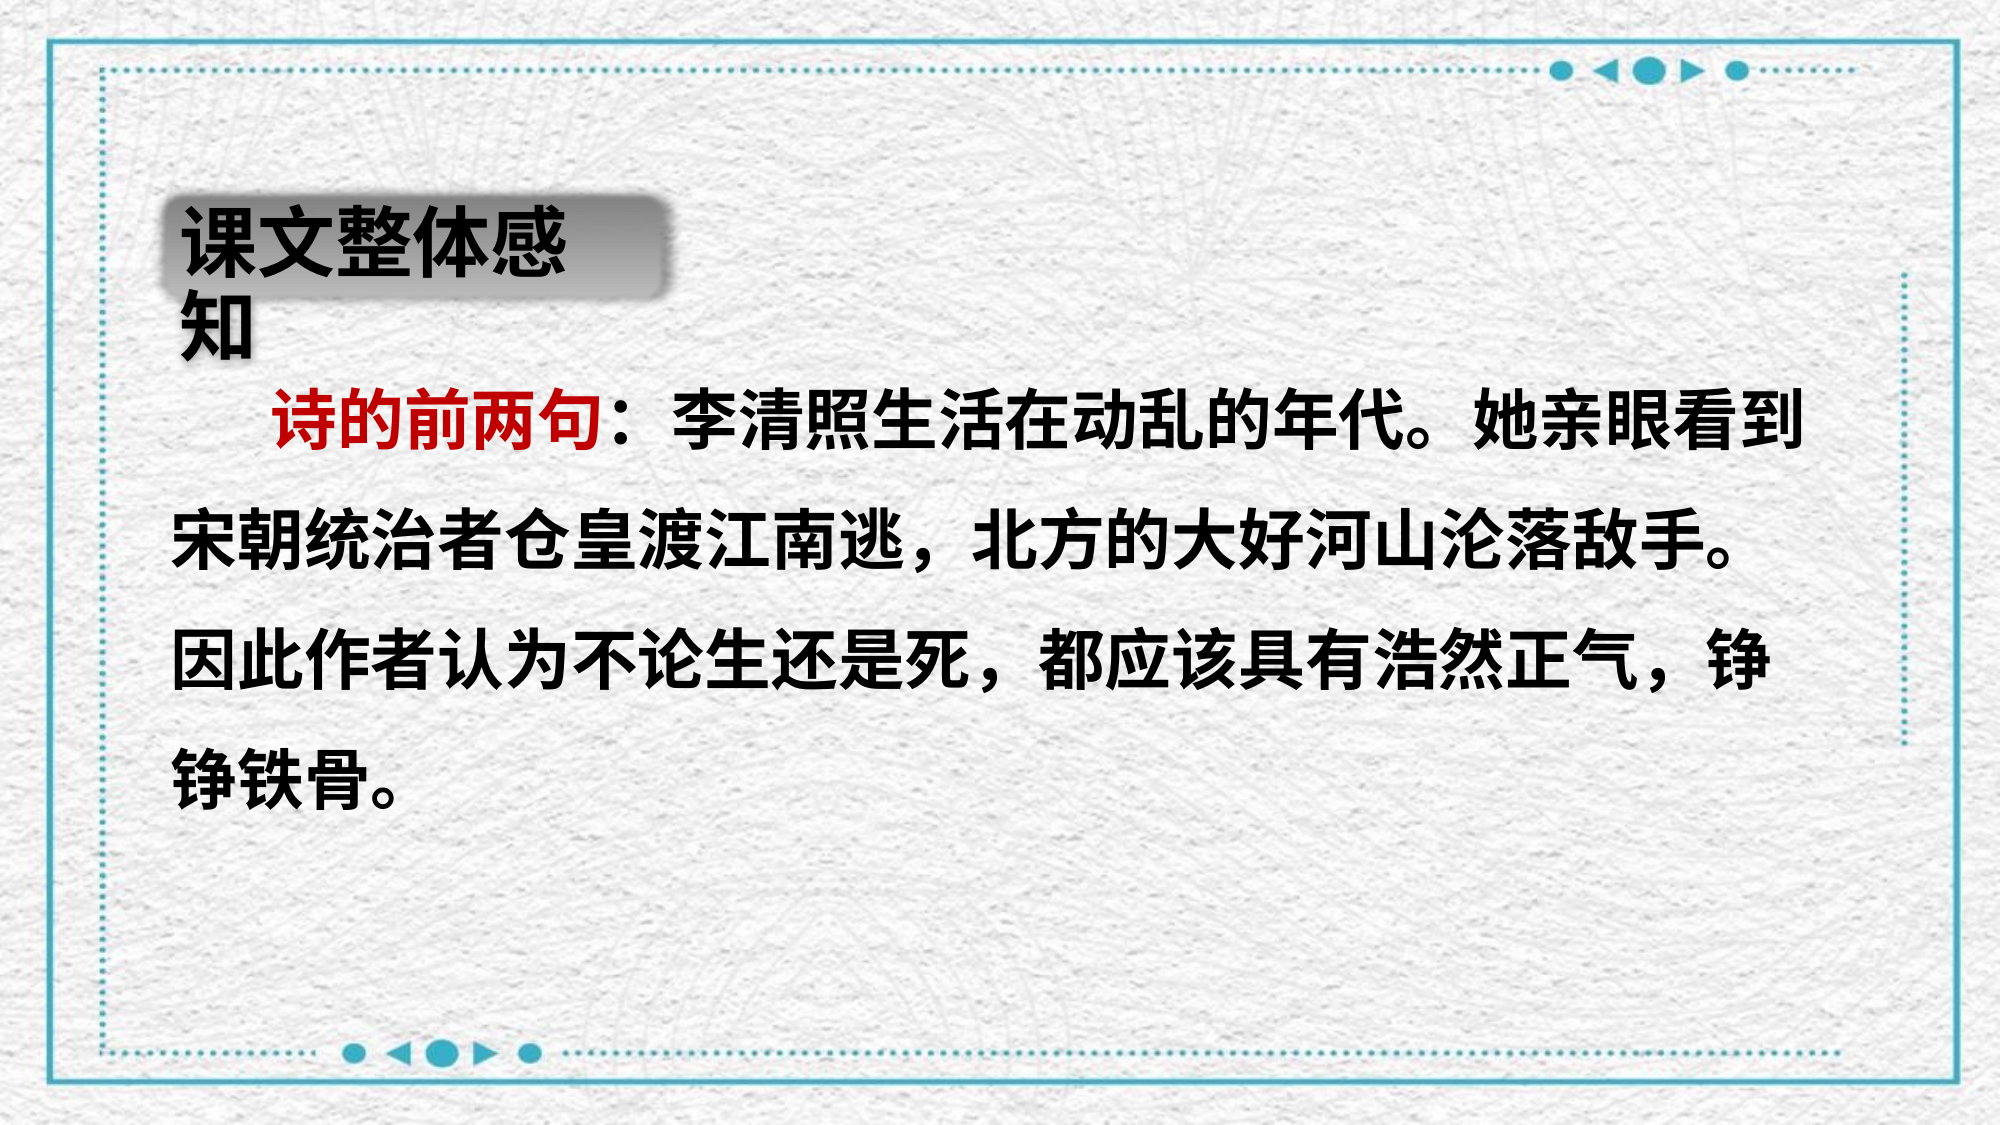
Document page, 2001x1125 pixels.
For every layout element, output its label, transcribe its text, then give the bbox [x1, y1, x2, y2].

text_box 课文整体感知 [168, 200, 658, 293]
text_box 诗的前两句：李清照生活在动乱的年代。她亲眼看到宋朝统治者仓皇渡江南逃，北方的大好河山沦落敌手。因此作者认为不论生还是死，都应该具有浩然正气，铮铮铁骨。 [155, 330, 1827, 825]
picture [0, 0, 2000, 1125]
